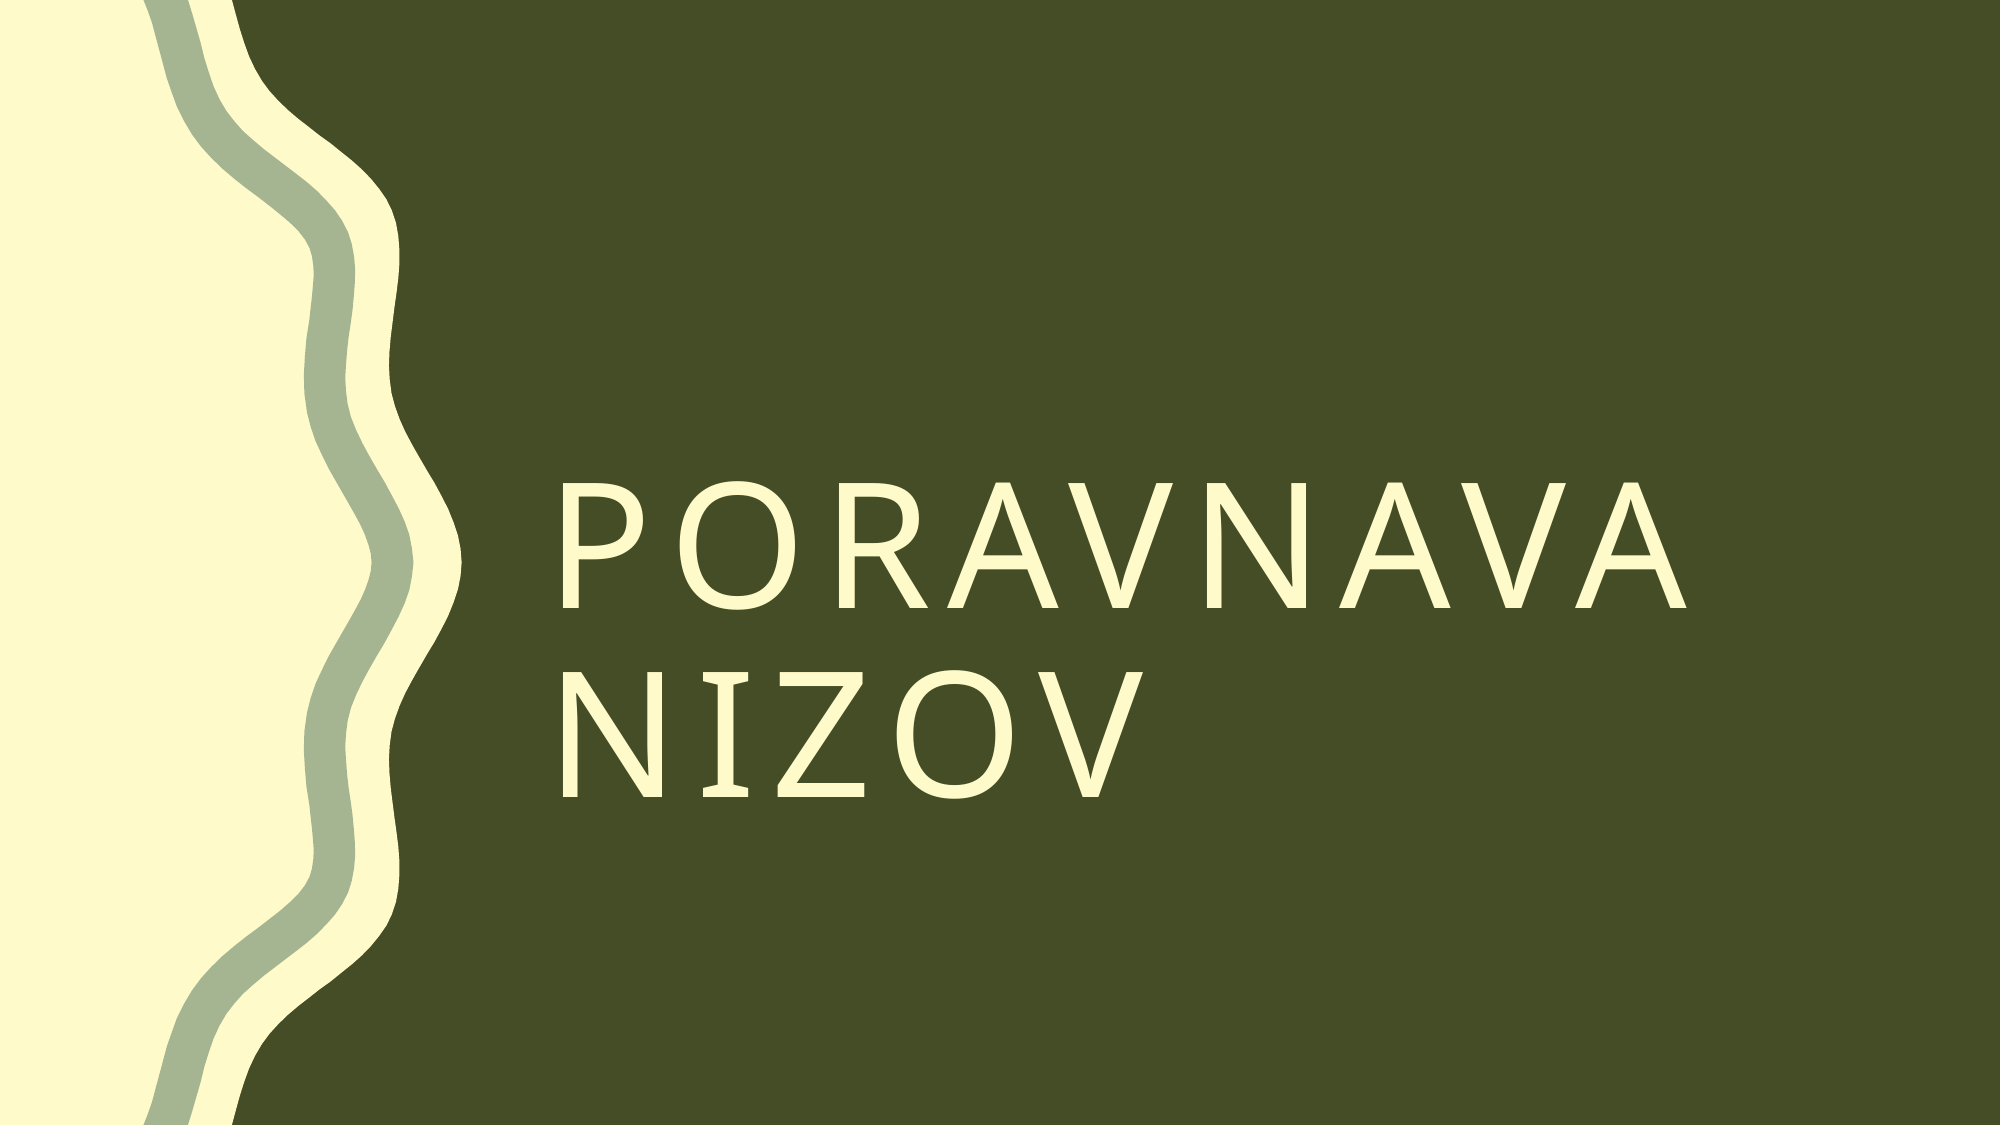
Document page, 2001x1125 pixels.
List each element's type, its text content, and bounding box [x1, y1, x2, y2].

title Poravnava nizov [531, 176, 1875, 843]
